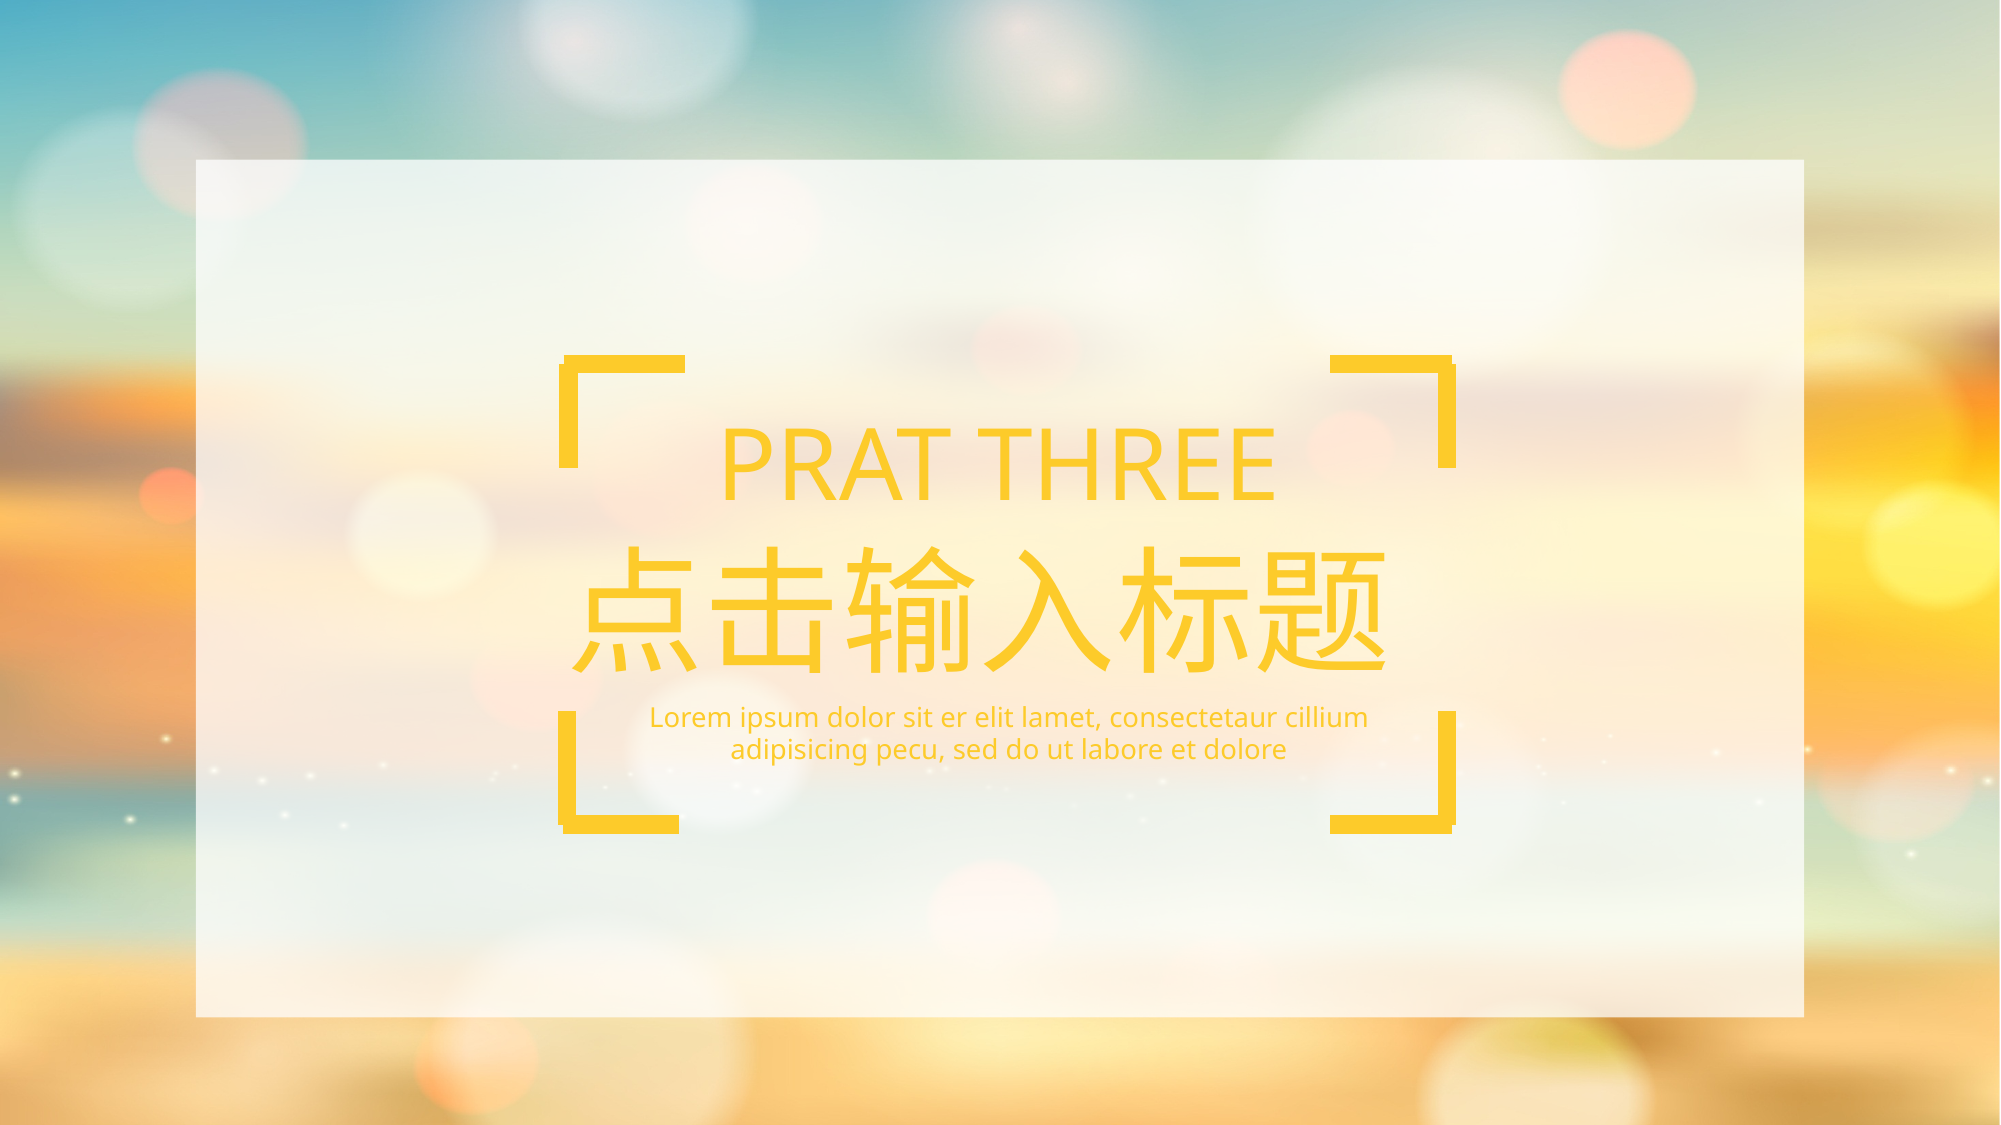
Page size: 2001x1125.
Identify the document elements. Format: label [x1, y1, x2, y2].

picture [0, 0, 2000, 1125]
text_box [562, 363, 1452, 825]
